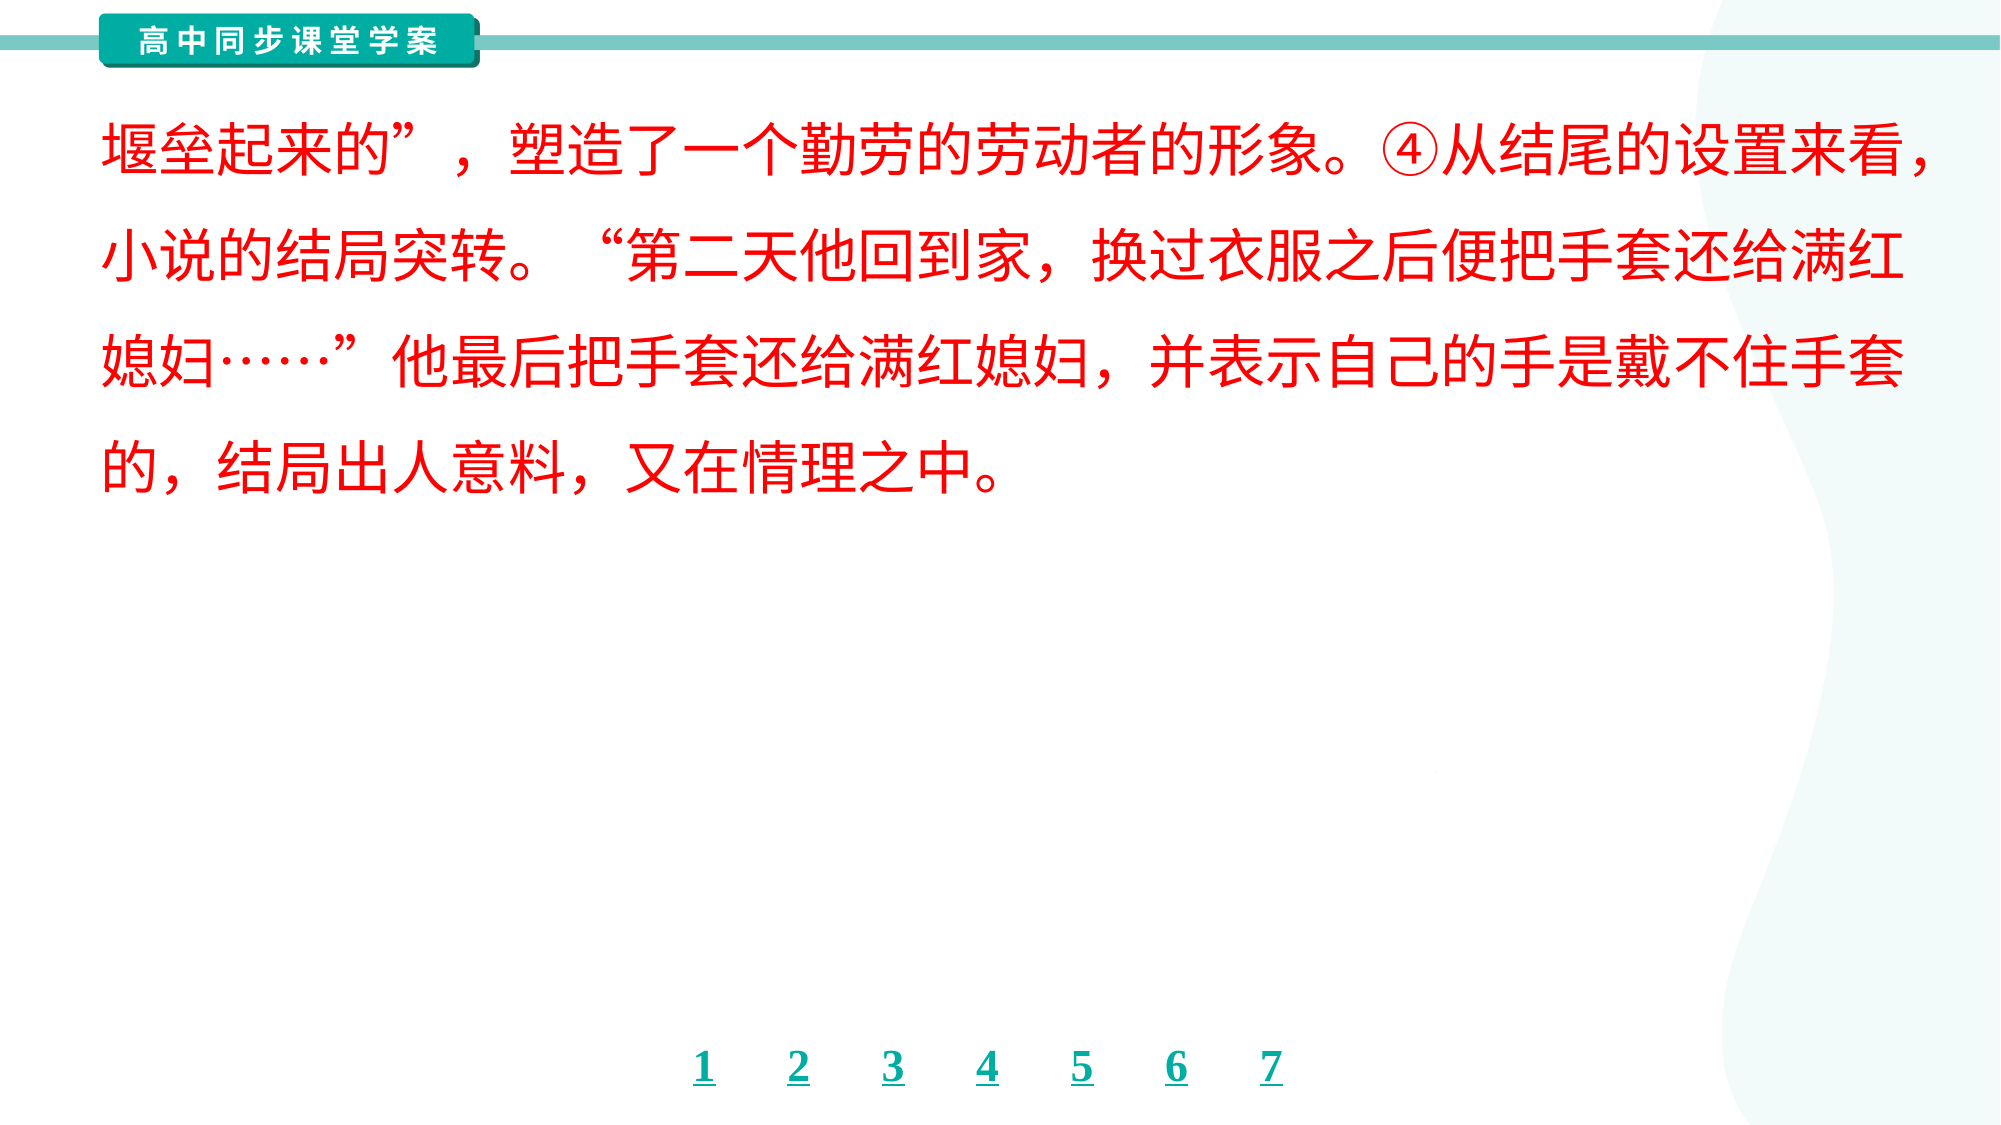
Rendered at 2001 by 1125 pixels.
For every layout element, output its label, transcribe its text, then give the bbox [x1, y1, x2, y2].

text_box 堰垒起来的”，塑造了一个勤劳的劳动者的形象。④从结尾的设置来看， 小说的结局突转。“第二天他回到家，换过衣服之后便把手套还给满红 媳妇……”他最后把手套还给满红媳妇，并表示自己的手是戴不住手套 的，结局出人意料，又在情理之中。 [100, 76, 1899, 502]
picture [0, 0, 2000, 1125]
